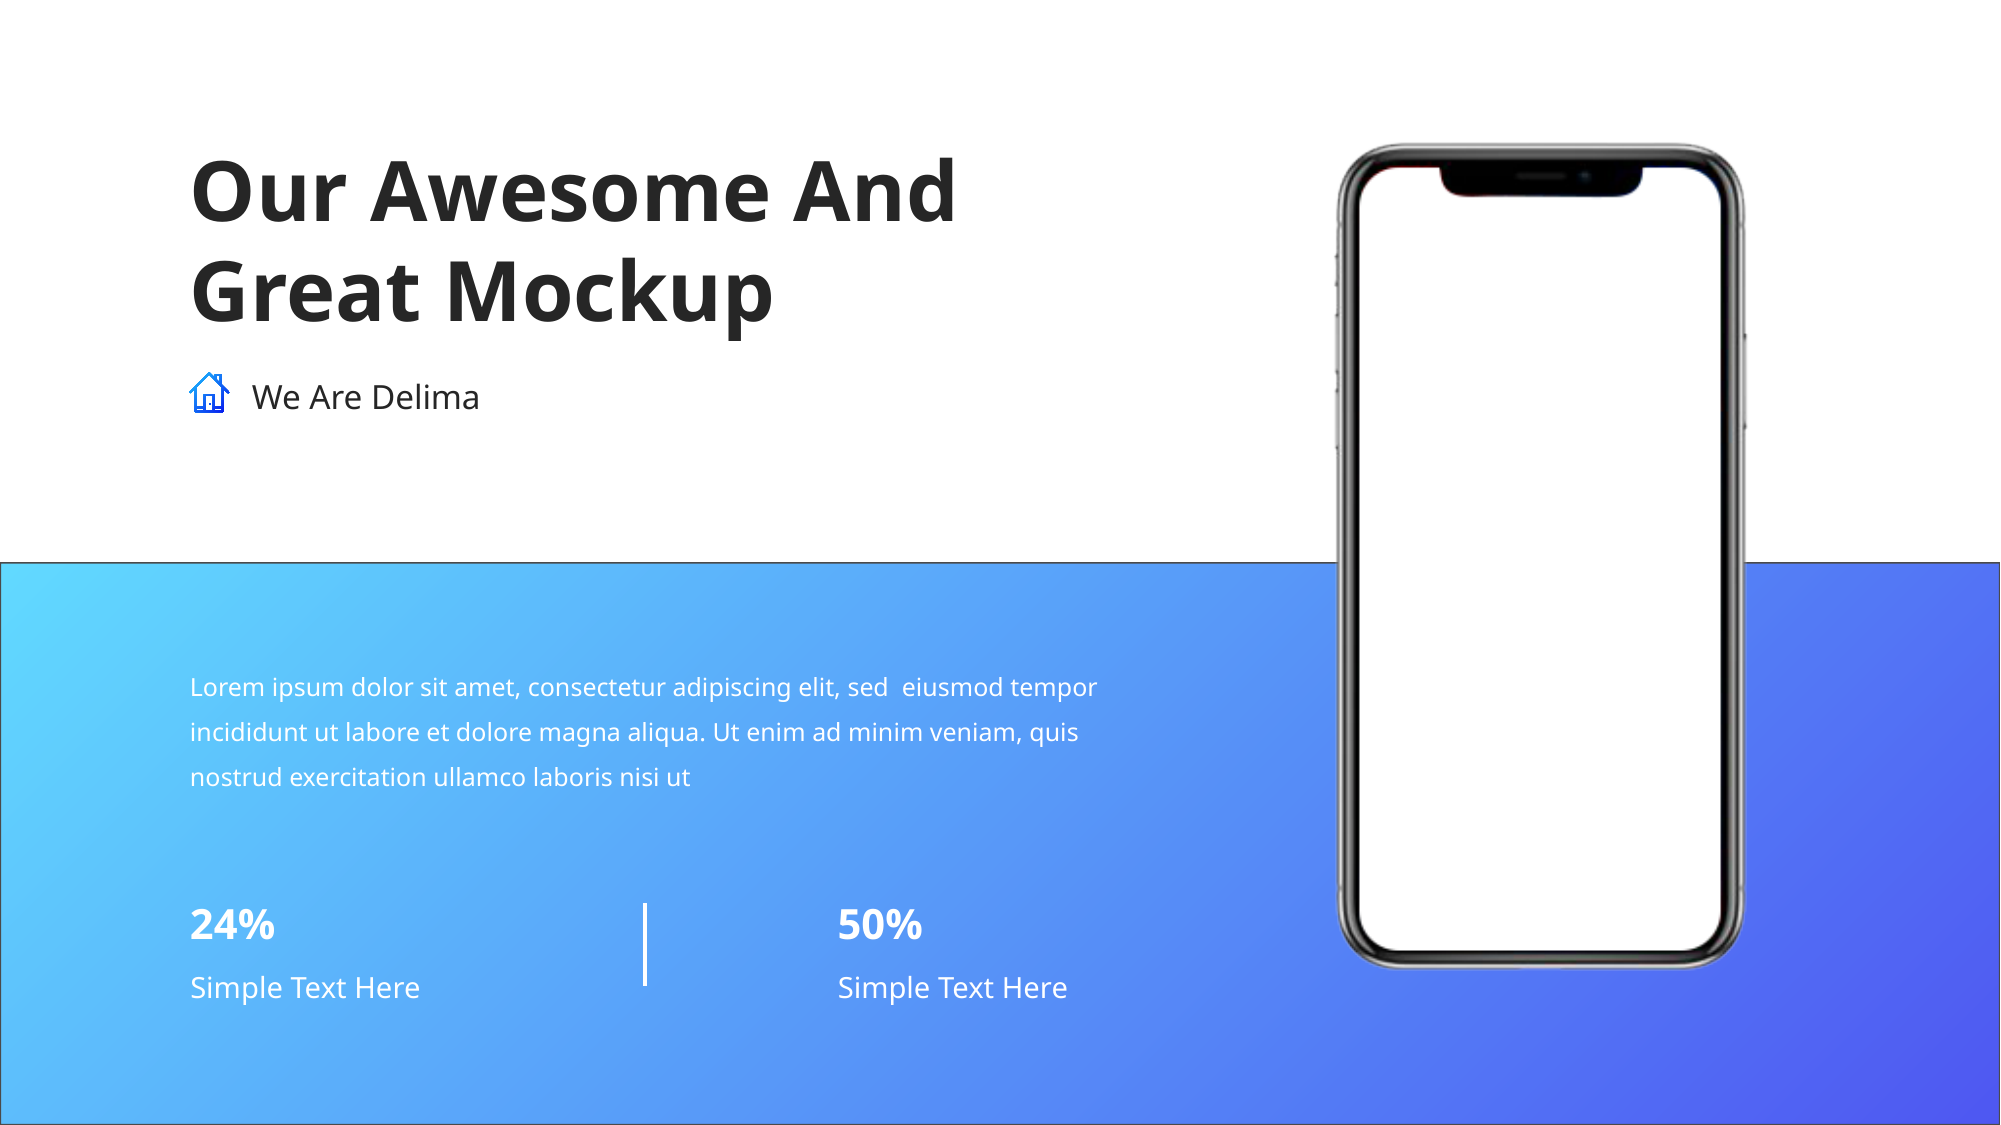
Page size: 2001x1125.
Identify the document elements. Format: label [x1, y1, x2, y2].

picture [0, 131, 2000, 1125]
text_box [822, 865, 1130, 1007]
text_box [175, 865, 483, 1007]
text_box [175, 131, 1045, 425]
